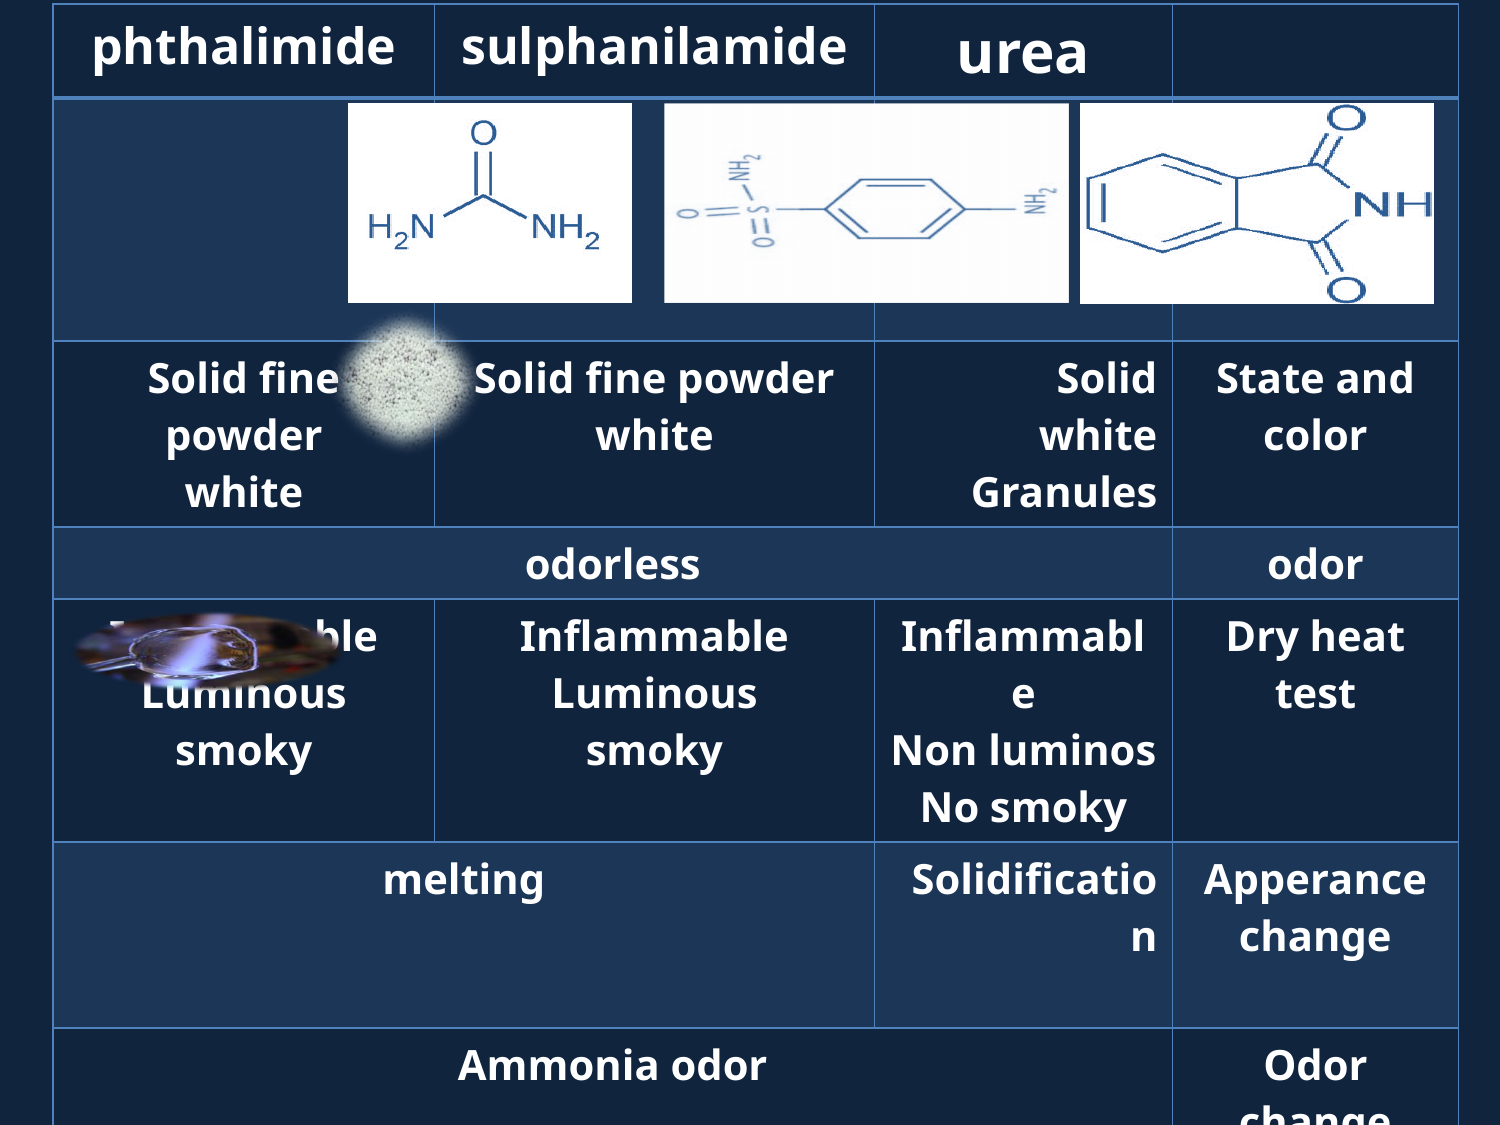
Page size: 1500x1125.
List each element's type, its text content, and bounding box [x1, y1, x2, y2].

table_cell [54, 100, 434, 340]
table_cell Apperance change [1173, 843, 1458, 1027]
table_cell Solid fine powder white [54, 342, 434, 526]
table_cell Ammonia odor [54, 1029, 1172, 1125]
table_cell Inflammable Luminous smoky [54, 600, 434, 841]
picture [321, 103, 633, 461]
picture [766, 0, 967, 406]
table_cell Solid fine powder white [435, 342, 874, 526]
table_header phthalimide [54, 5, 434, 96]
table_cell [970, 100, 1172, 340]
table_cell Solid white Granules [875, 342, 1172, 526]
table_header sulphanilamide [435, 5, 761, 96]
picture [66, 609, 349, 693]
table_cell Dry heat test [1173, 600, 1458, 841]
table_cell Solidification [875, 843, 1172, 1027]
table_cell odorless [54, 528, 1172, 598]
picture [1080, 103, 1435, 304]
table_header urea [970, 5, 1172, 96]
table_cell Inflammable Luminous smoky [435, 600, 874, 841]
table_cell odor [1173, 528, 1458, 598]
table_cell [435, 100, 761, 340]
table_header [1173, 5, 1458, 96]
table_cell melting [54, 843, 874, 1027]
table_cell State and color [1173, 342, 1458, 526]
table_cell Inflammable Non luminos No smoky [875, 600, 1172, 841]
table_cell structure [1173, 100, 1458, 340]
table_cell Odor change [1173, 1029, 1458, 1125]
